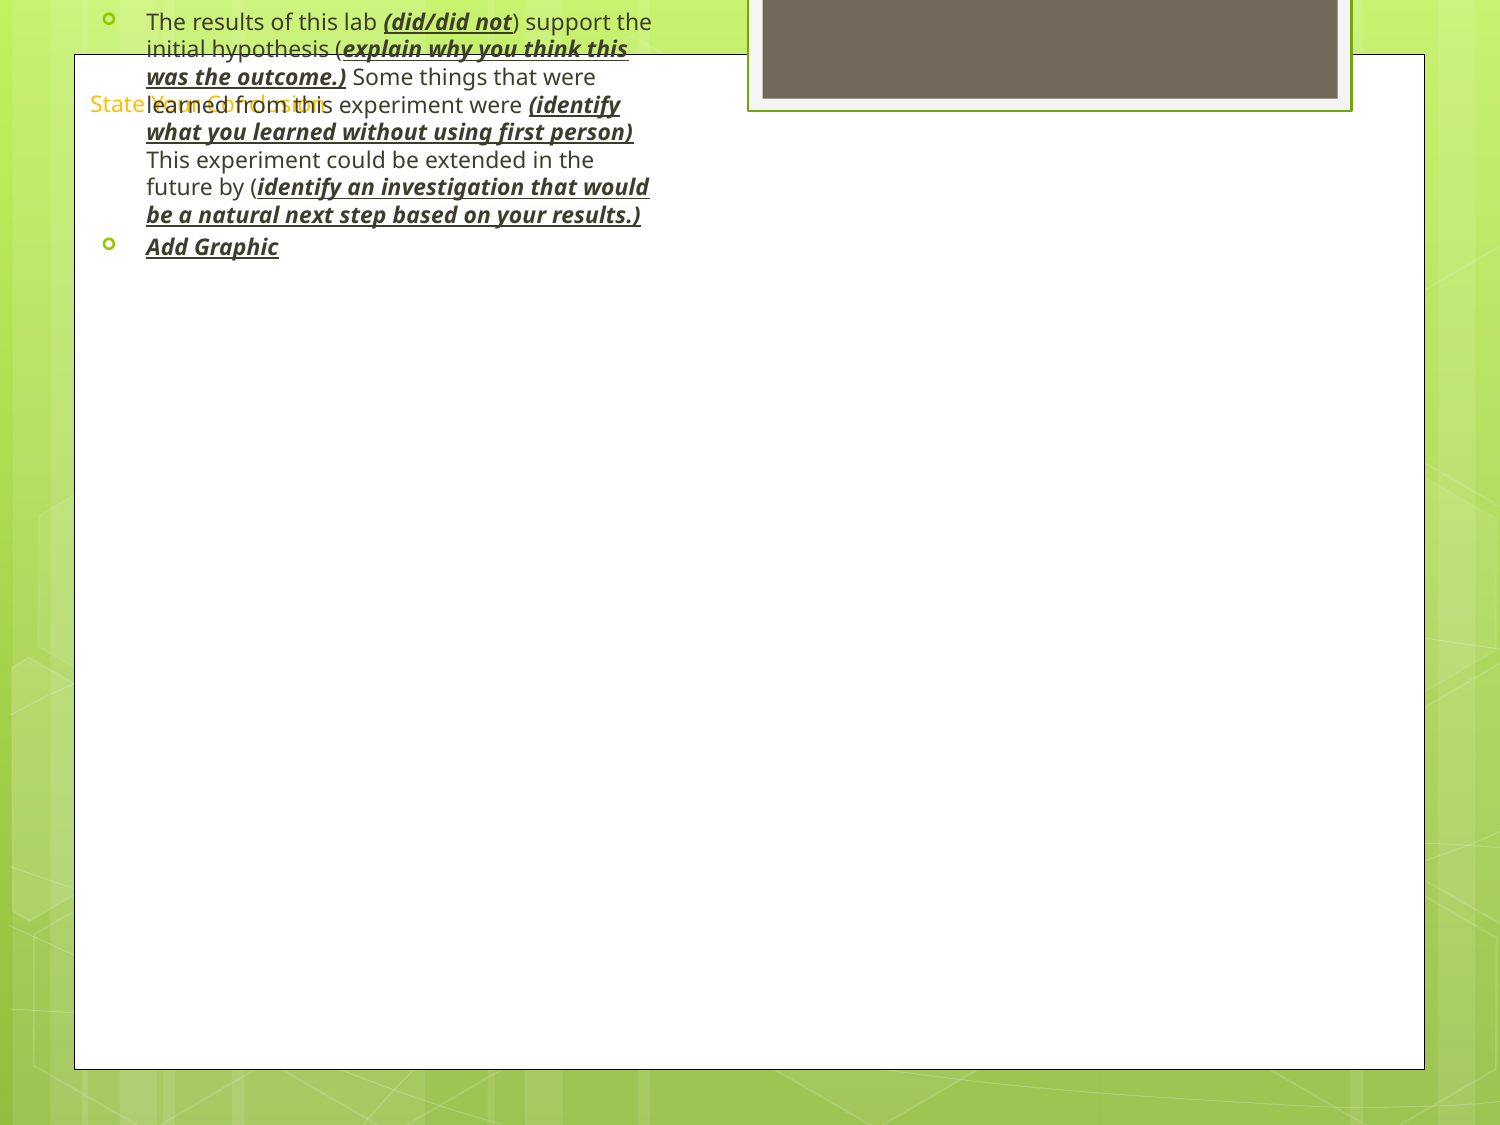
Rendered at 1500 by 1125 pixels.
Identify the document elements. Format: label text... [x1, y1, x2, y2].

list The results of this lab (did/did not) support the initial hypothesis (explain why you think this was the outcome.) Some things that were learned from this experiment were (identify what you learned without using first person) This experiment could be extended in the future by (identify an investigation that would be a natural next step based on your results.) Add Graphic [75, 0, 675, 938]
